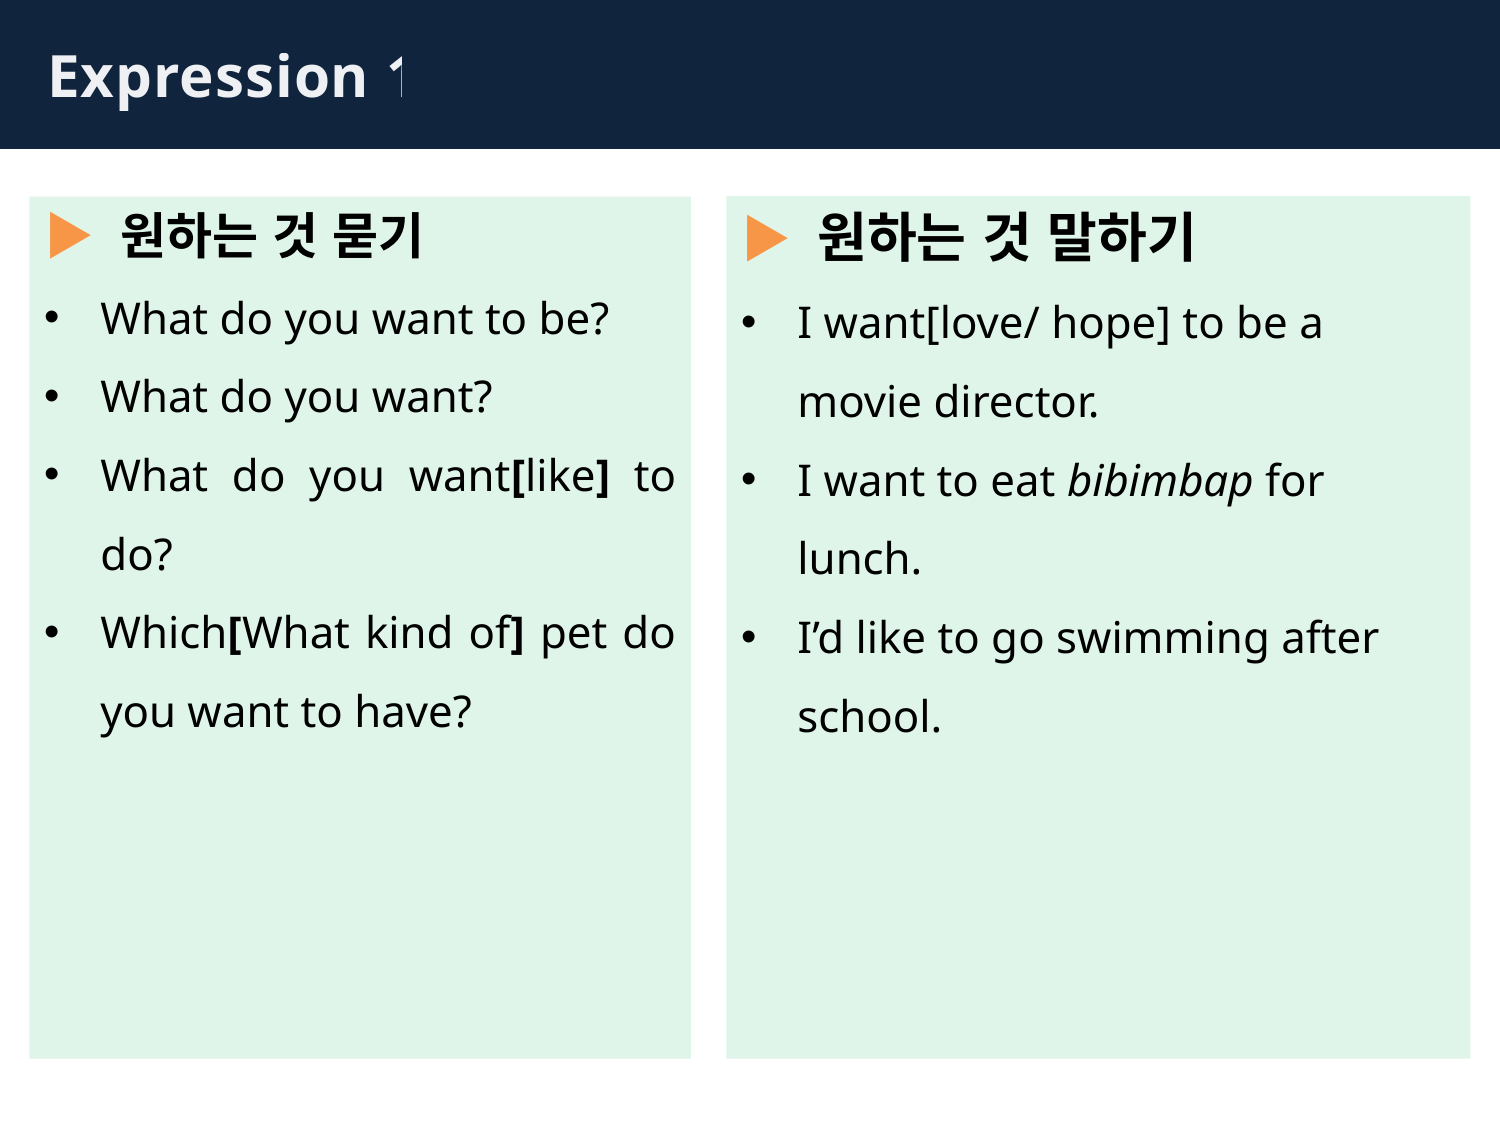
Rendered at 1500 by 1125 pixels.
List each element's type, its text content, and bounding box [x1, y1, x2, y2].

text_box ▶ 원하는 것 묻기 What do you want to be? What do you want? What do you want[like] to do? Which[What kind of] pet do you want to have? [27, 195, 693, 1061]
text_box Expression 1 [0, 0, 1500, 151]
text_box ▶ 원하는 것 말하기 I want[love/ hope] to be a movie director. I want to eat bibimbap for lunch. I’d like to go swimming after school. [724, 194, 1473, 1061]
